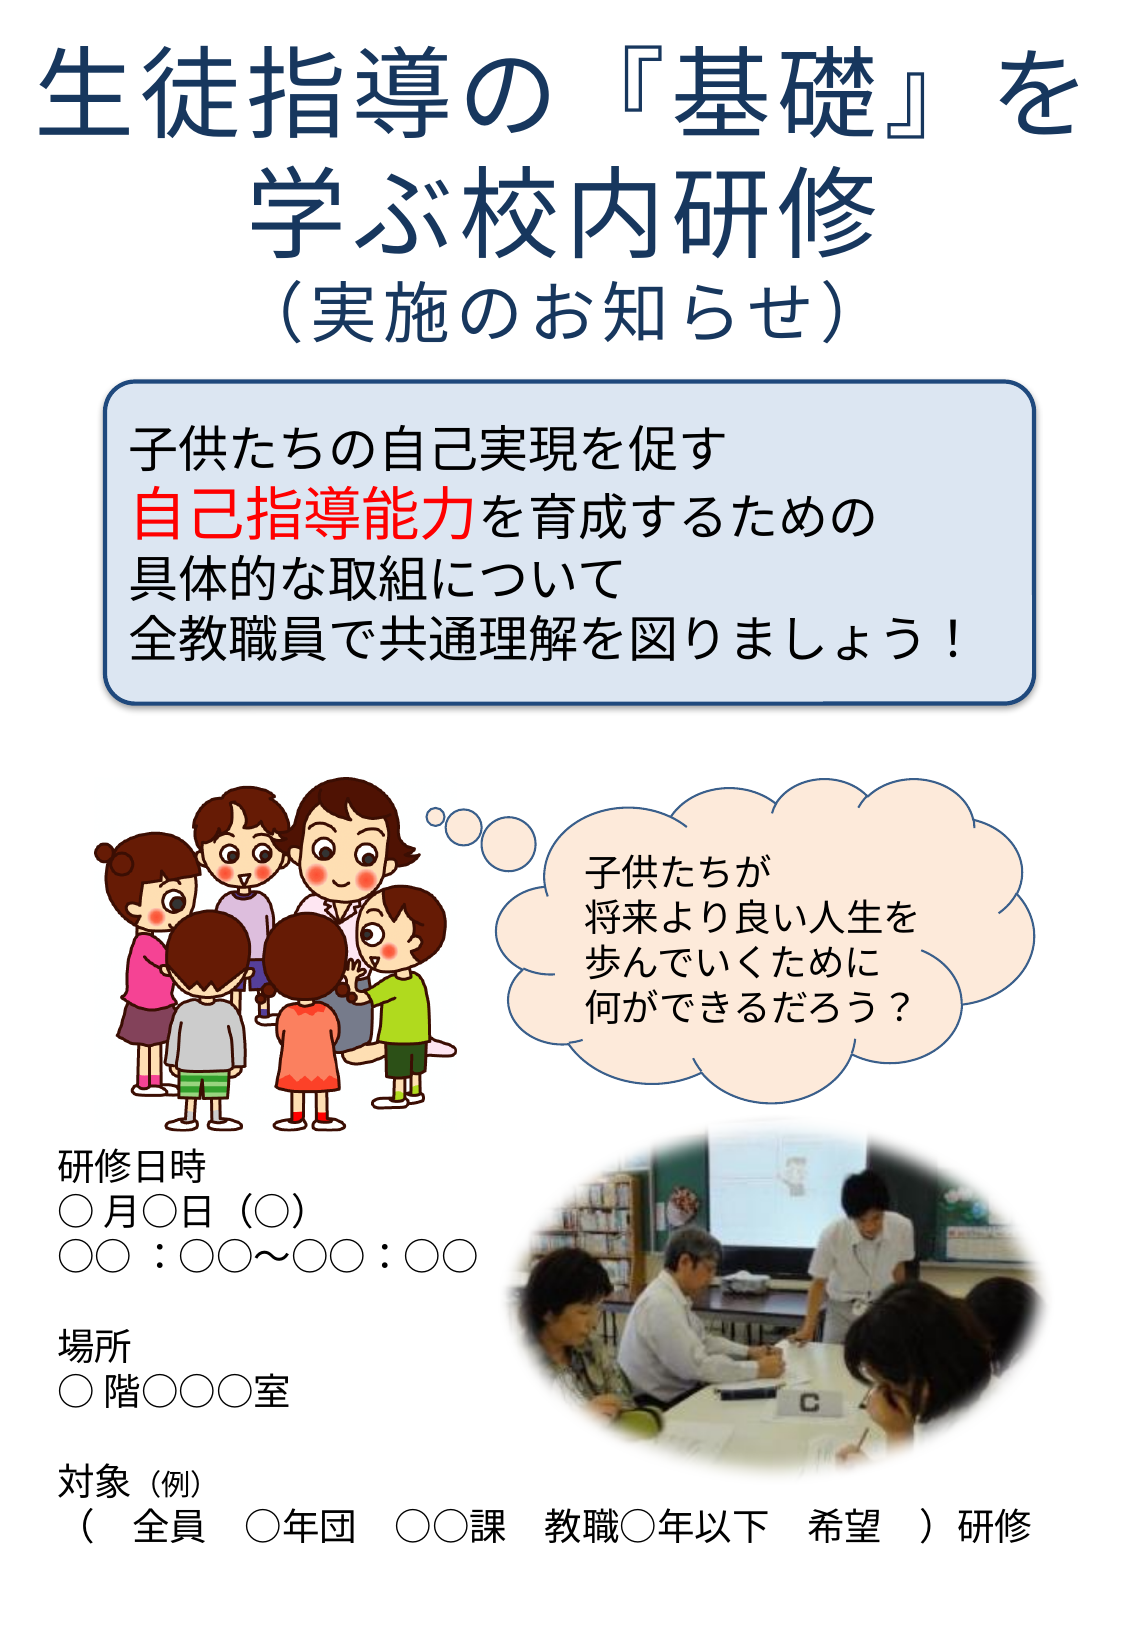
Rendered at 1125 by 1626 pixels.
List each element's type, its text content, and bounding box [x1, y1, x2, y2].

picture [93, 777, 457, 1133]
text_box 子供たちが 将来より良い人生を 歩んでいくために 何ができるだろう？ [569, 841, 1053, 1037]
text_box 研修日時 ○月○日（○） ○○：○○～○○：○○ 場所 ○階○○○室 対象（例） （ 全員 ○年団 ○○課 教職○年以下 希望 ）研修 [42, 1135, 1048, 1555]
text_box 生徒指導の『基礎』を 学ぶ校内研修 （実施のお知らせ） [0, 23, 1125, 359]
text_box [460, 807, 538, 874]
text_box [493, 776, 1013, 1106]
text_box 子供たちの自己実現を促す 自己指導能力を育成するための 具体的な取組について 全教職員で共通理解を図りましょう！ [104, 380, 1035, 705]
picture [496, 1113, 1056, 1486]
